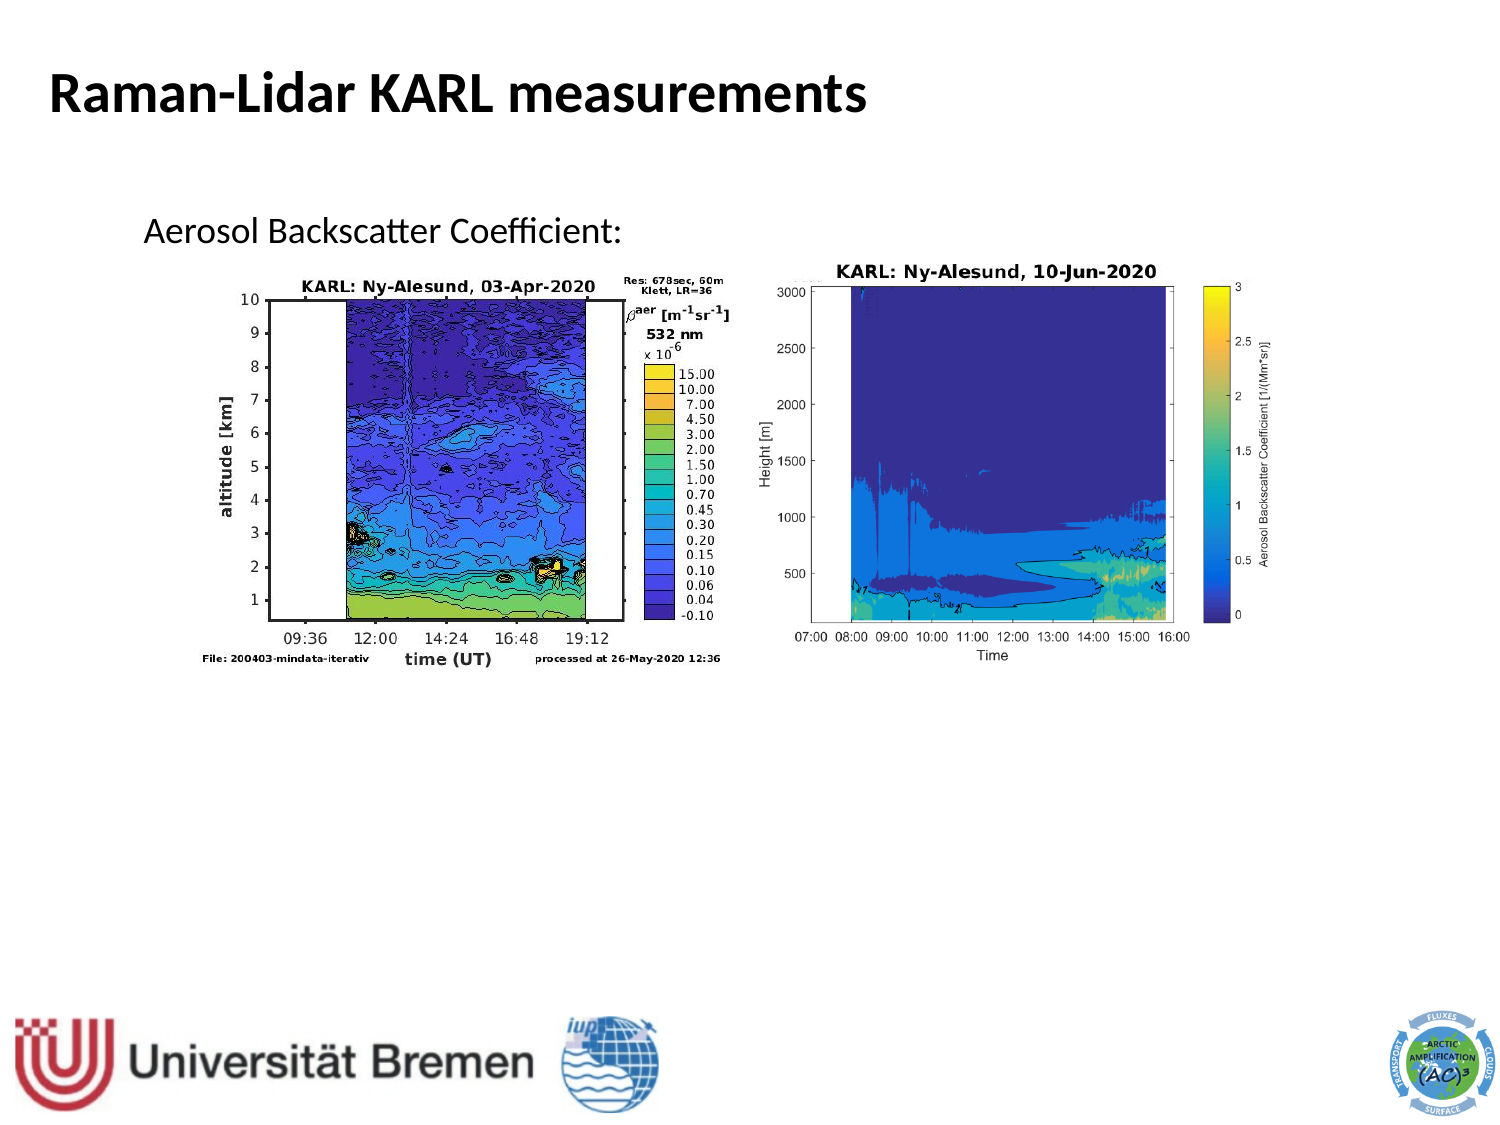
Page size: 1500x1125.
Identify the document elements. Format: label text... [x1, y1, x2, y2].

text_box Raman-Lidar KARL measurements [35, 46, 1430, 132]
picture [749, 257, 1301, 669]
text_box Aerosol Backscatter Coefficient: [128, 199, 715, 304]
picture [1382, 1007, 1500, 1125]
picture [198, 269, 733, 670]
picture [0, 1001, 680, 1125]
